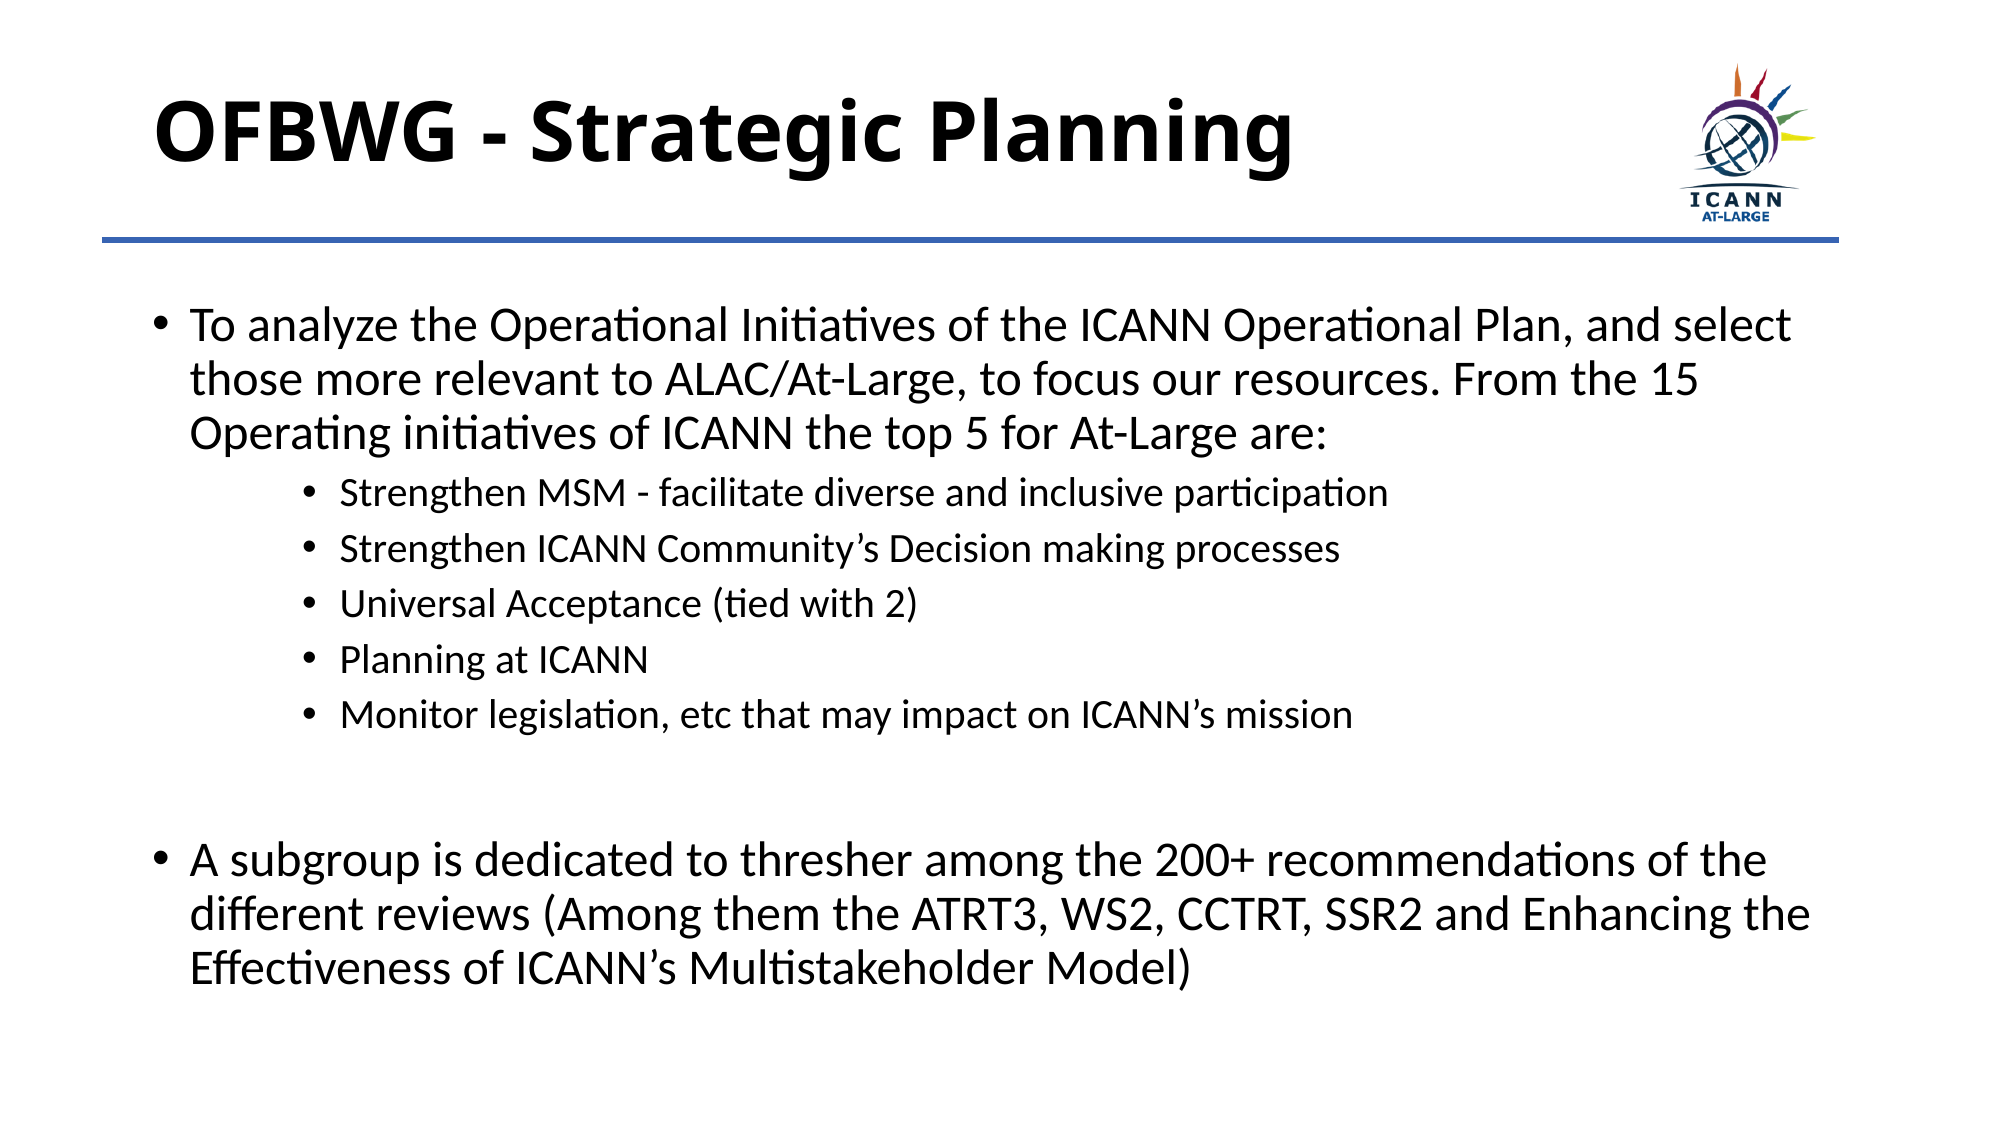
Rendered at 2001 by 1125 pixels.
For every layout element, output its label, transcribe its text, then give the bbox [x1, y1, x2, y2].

text_box To analyze the Operational Initiatives of the ICANN Operational Plan, and select those more relevant to ALAC/At-Large, to focus our resources. From the 15 Operating initiatives of ICANN the top 5 for At-Large are: Strengthen MSM - facilitate diverse and inclusive participation Strengthen ICANN Community’s Decision making processes Universal Acceptance (tied with 2) Planning at ICANN Monitor legislation, etc that may impact on ICANN’s mission A subgroup is dedicated to thresher among the 200+ recommendations of the different reviews (Among them the ATRT3, WS2, CCTRT, SSR2 and Enhancing the Effectiveness of ICANN’s Multistakeholder Model) [137, 291, 1863, 1014]
text_box OFBWG - Strategic Planning [137, 81, 1585, 223]
picture [1676, 59, 1830, 231]
